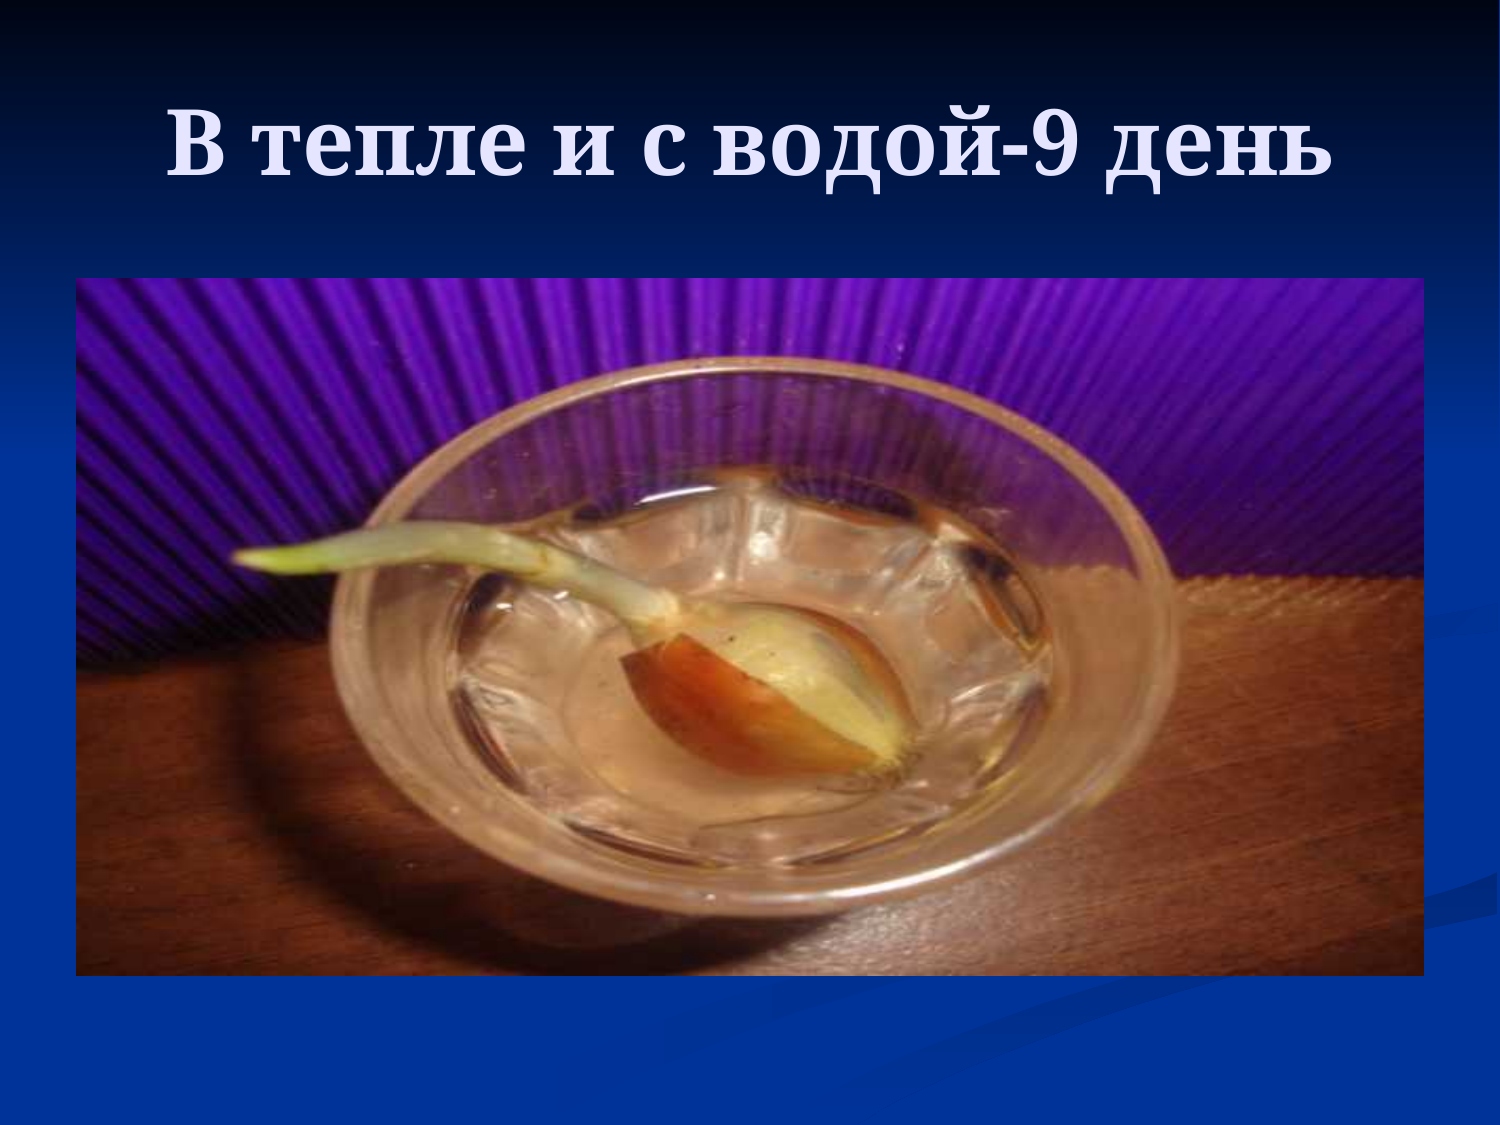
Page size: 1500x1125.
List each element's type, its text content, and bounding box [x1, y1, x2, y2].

picture [76, 278, 1424, 977]
title В тепле и с водой-9 день [74, 44, 1426, 233]
